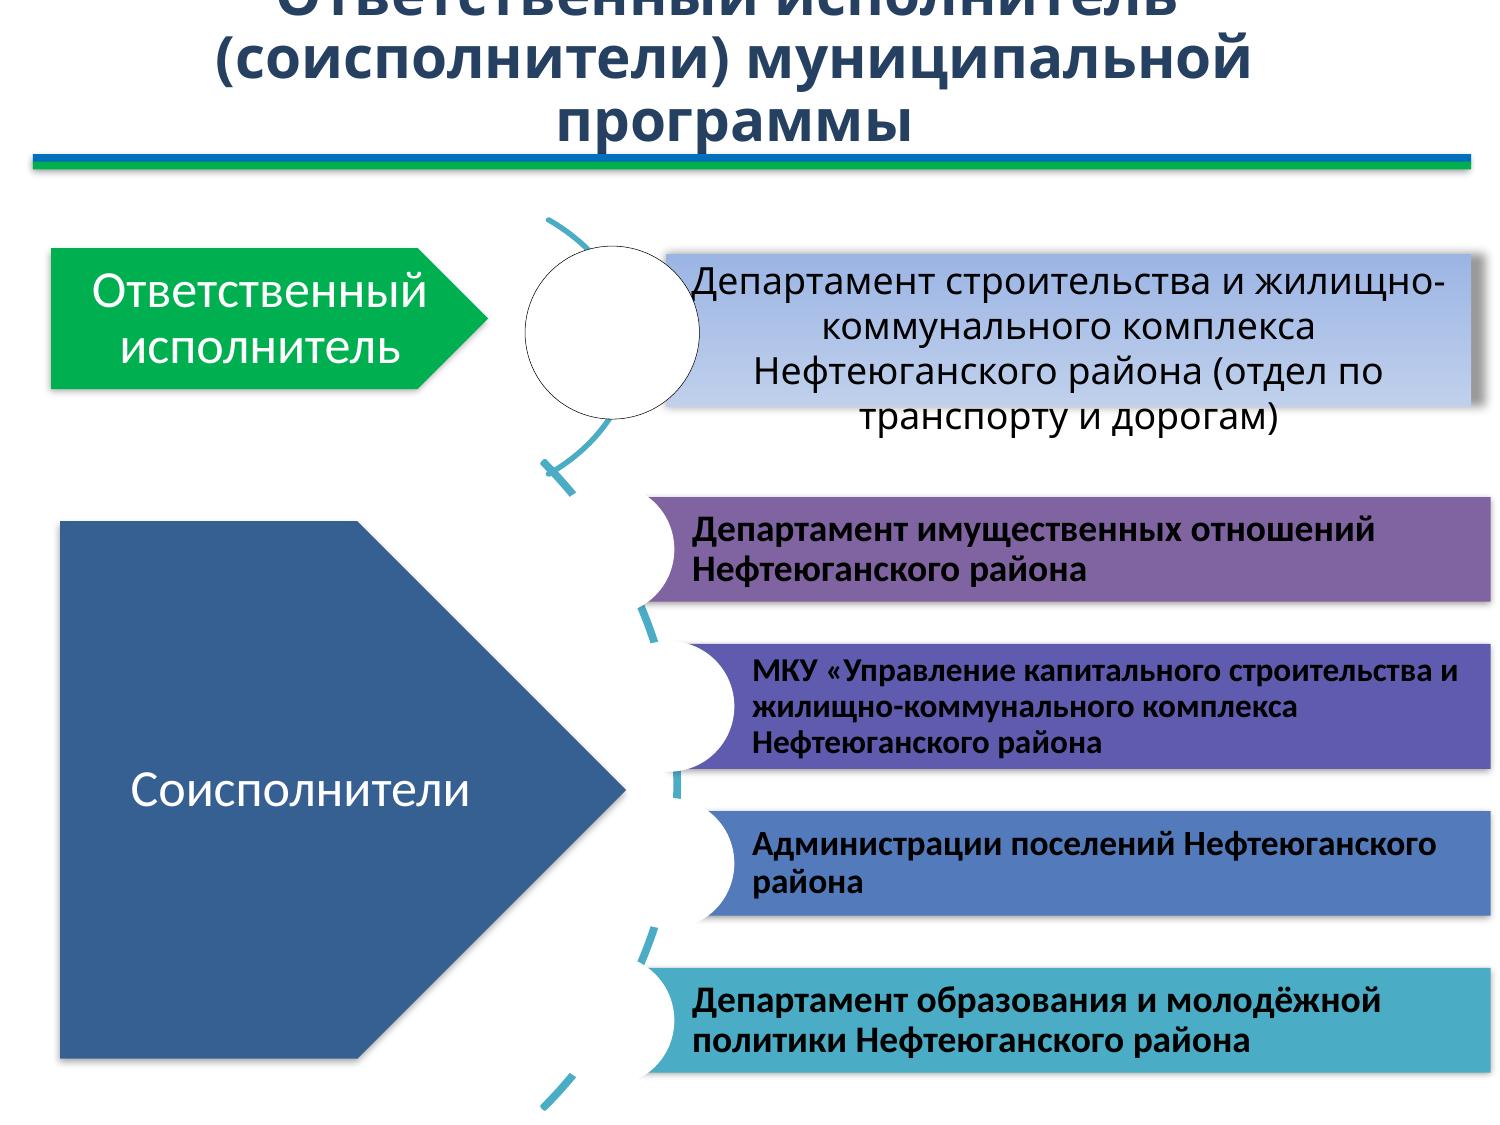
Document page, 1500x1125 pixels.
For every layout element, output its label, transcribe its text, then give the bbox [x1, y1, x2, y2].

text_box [208, 186, 633, 508]
text_box Департамент строительства и жилищно-коммунального комплекса Нефтеюганского района (отдел по транспорту и дорогам) [666, 249, 1472, 443]
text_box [531, 444, 1500, 1125]
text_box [59, 520, 526, 1059]
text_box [50, 247, 489, 390]
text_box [32, 153, 1472, 170]
text_box [637, 247, 702, 418]
text_box Ответственный исполнитель (соисполнители) муниципальной программы [15, 14, 1454, 162]
